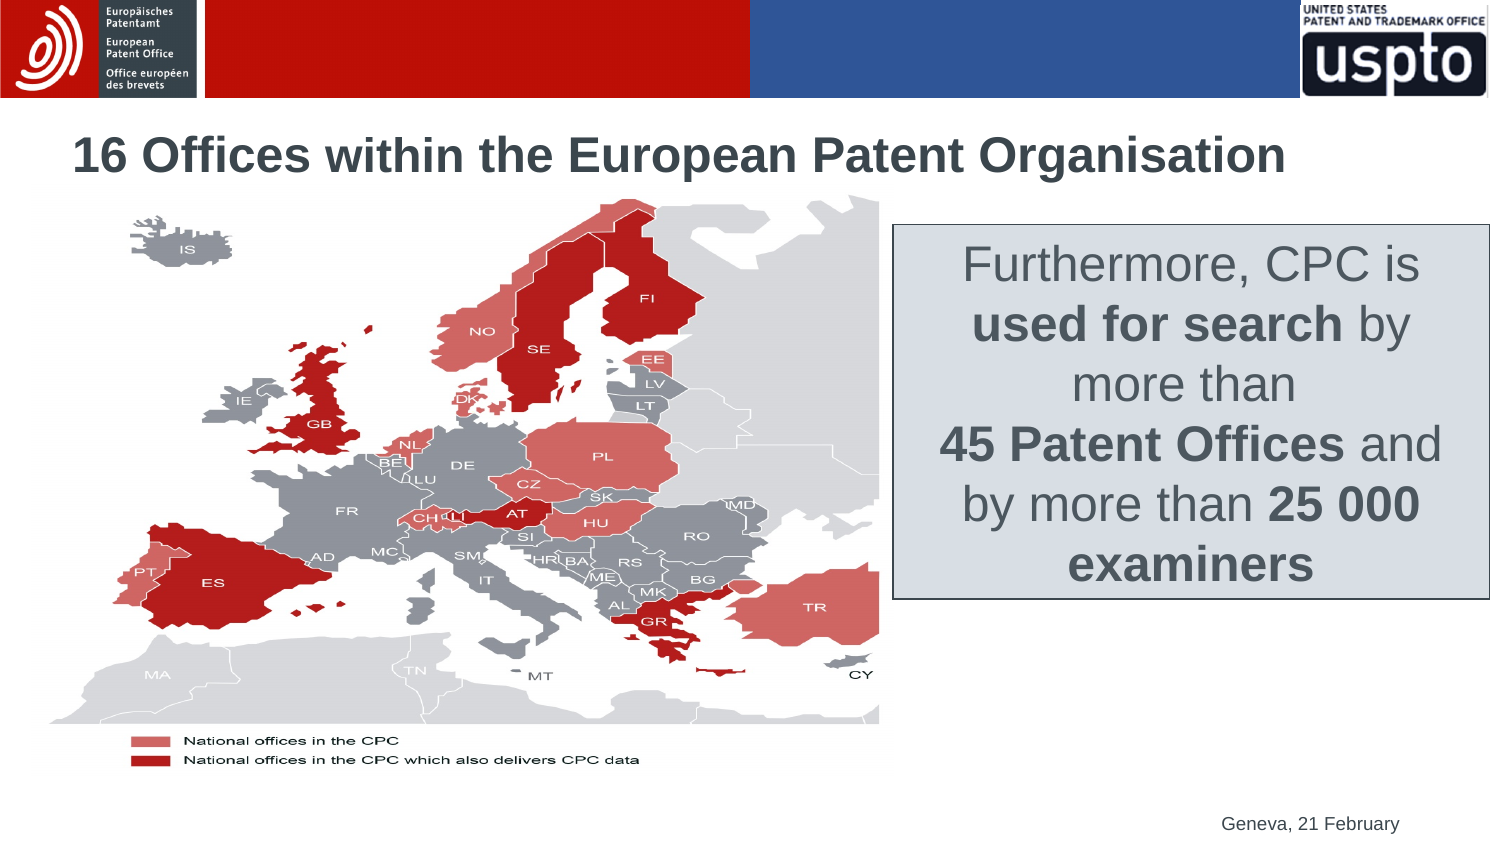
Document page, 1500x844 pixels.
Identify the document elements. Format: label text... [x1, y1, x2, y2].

list Geneva, 21 February 2017 [1180, 776, 1400, 837]
picture [31, 182, 894, 777]
picture [0, 0, 1489, 98]
text_box Furthermore, CPC is used for search by more than 45 Patent Offices and by more than 25 000 examiners [899, 224, 1490, 600]
text_box 16 Offices within the European Patent Organisation [71, 78, 1392, 183]
